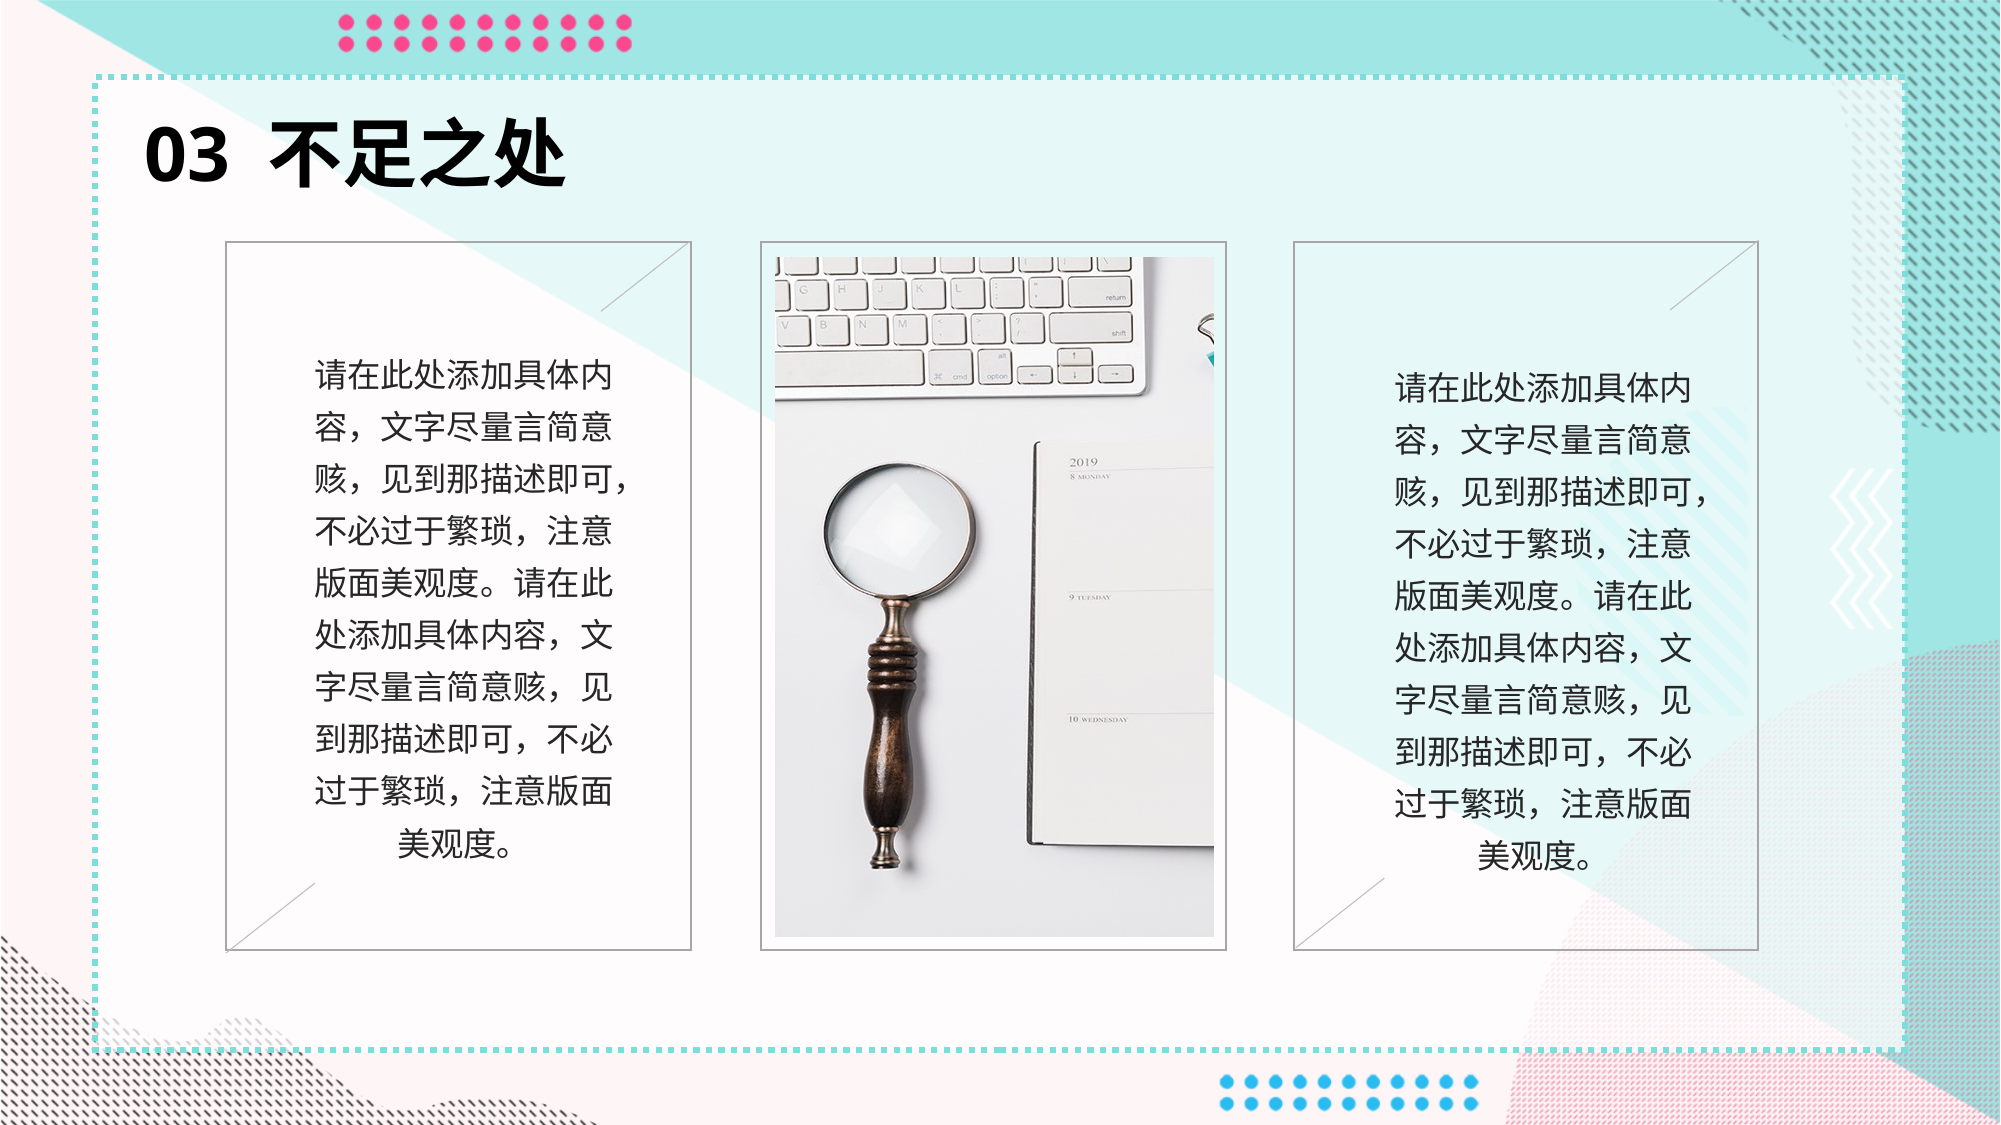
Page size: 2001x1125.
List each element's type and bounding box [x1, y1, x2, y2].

text_box [600, 241, 690, 312]
text_box [1669, 240, 1759, 310]
text_box [226, 883, 315, 953]
picture [775, 257, 1214, 938]
text_box [95, 74, 1905, 1053]
text_box [1295, 877, 1385, 948]
text_box [0, 0, 2000, 1125]
